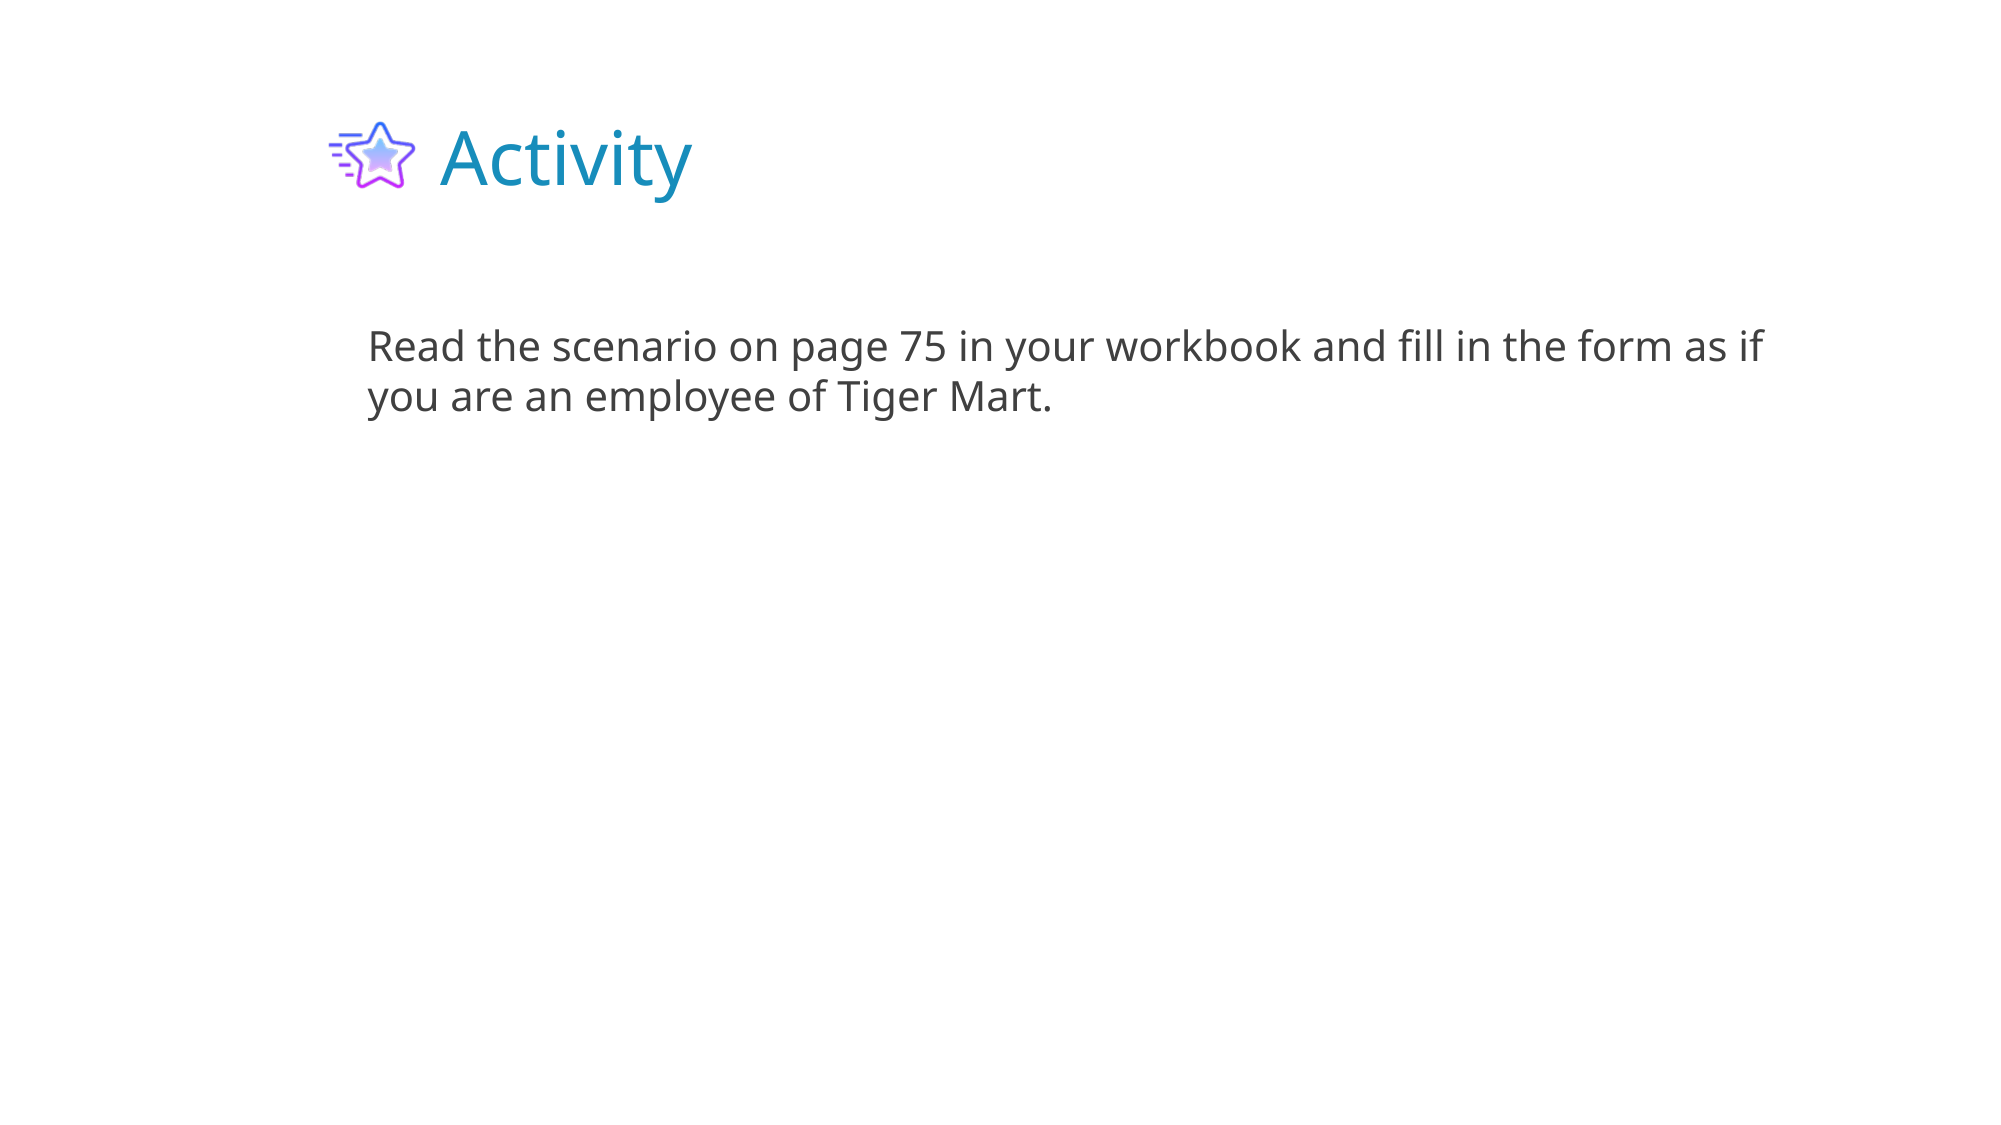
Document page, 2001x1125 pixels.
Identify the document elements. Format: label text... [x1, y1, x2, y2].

title Activity [425, 102, 1888, 313]
list Read the scenario on page 75 in your workbook and fill in the form as if you are an employee of Tiger Mart. [352, 312, 1816, 1036]
picture [319, 102, 425, 208]
